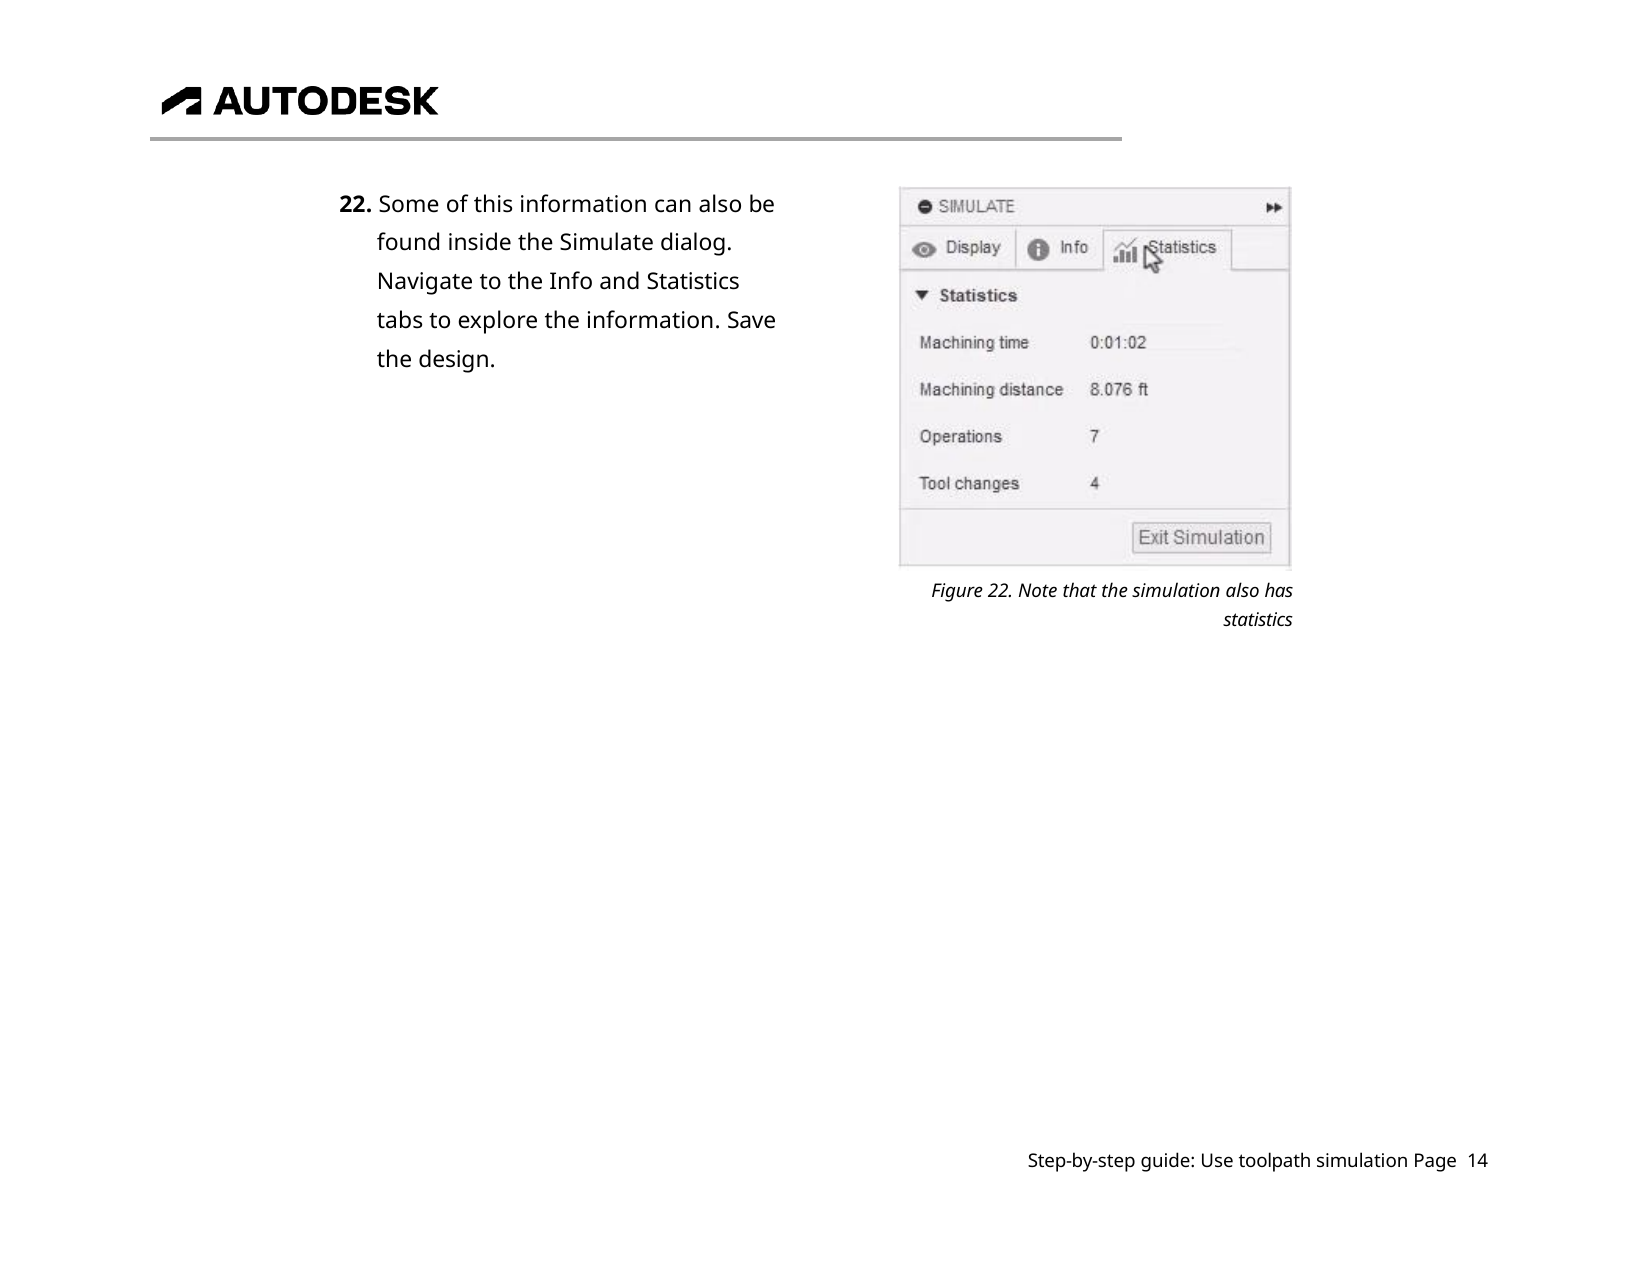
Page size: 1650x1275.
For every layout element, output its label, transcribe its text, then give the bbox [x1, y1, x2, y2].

picture [897, 186, 1292, 572]
table_header 22. Some of this information can also be found inside the Simulate dialog. Navigate to the Info and Statistics tabs to explore the information. Save the design. [334, 187, 839, 643]
slide_number Step-by-step guide: Use toolpath simulation Page 10 [1025, 1145, 1509, 1275]
table_header Figure 22. Note that the simulation also has statistics [839, 187, 1297, 643]
picture [161, 86, 439, 115]
